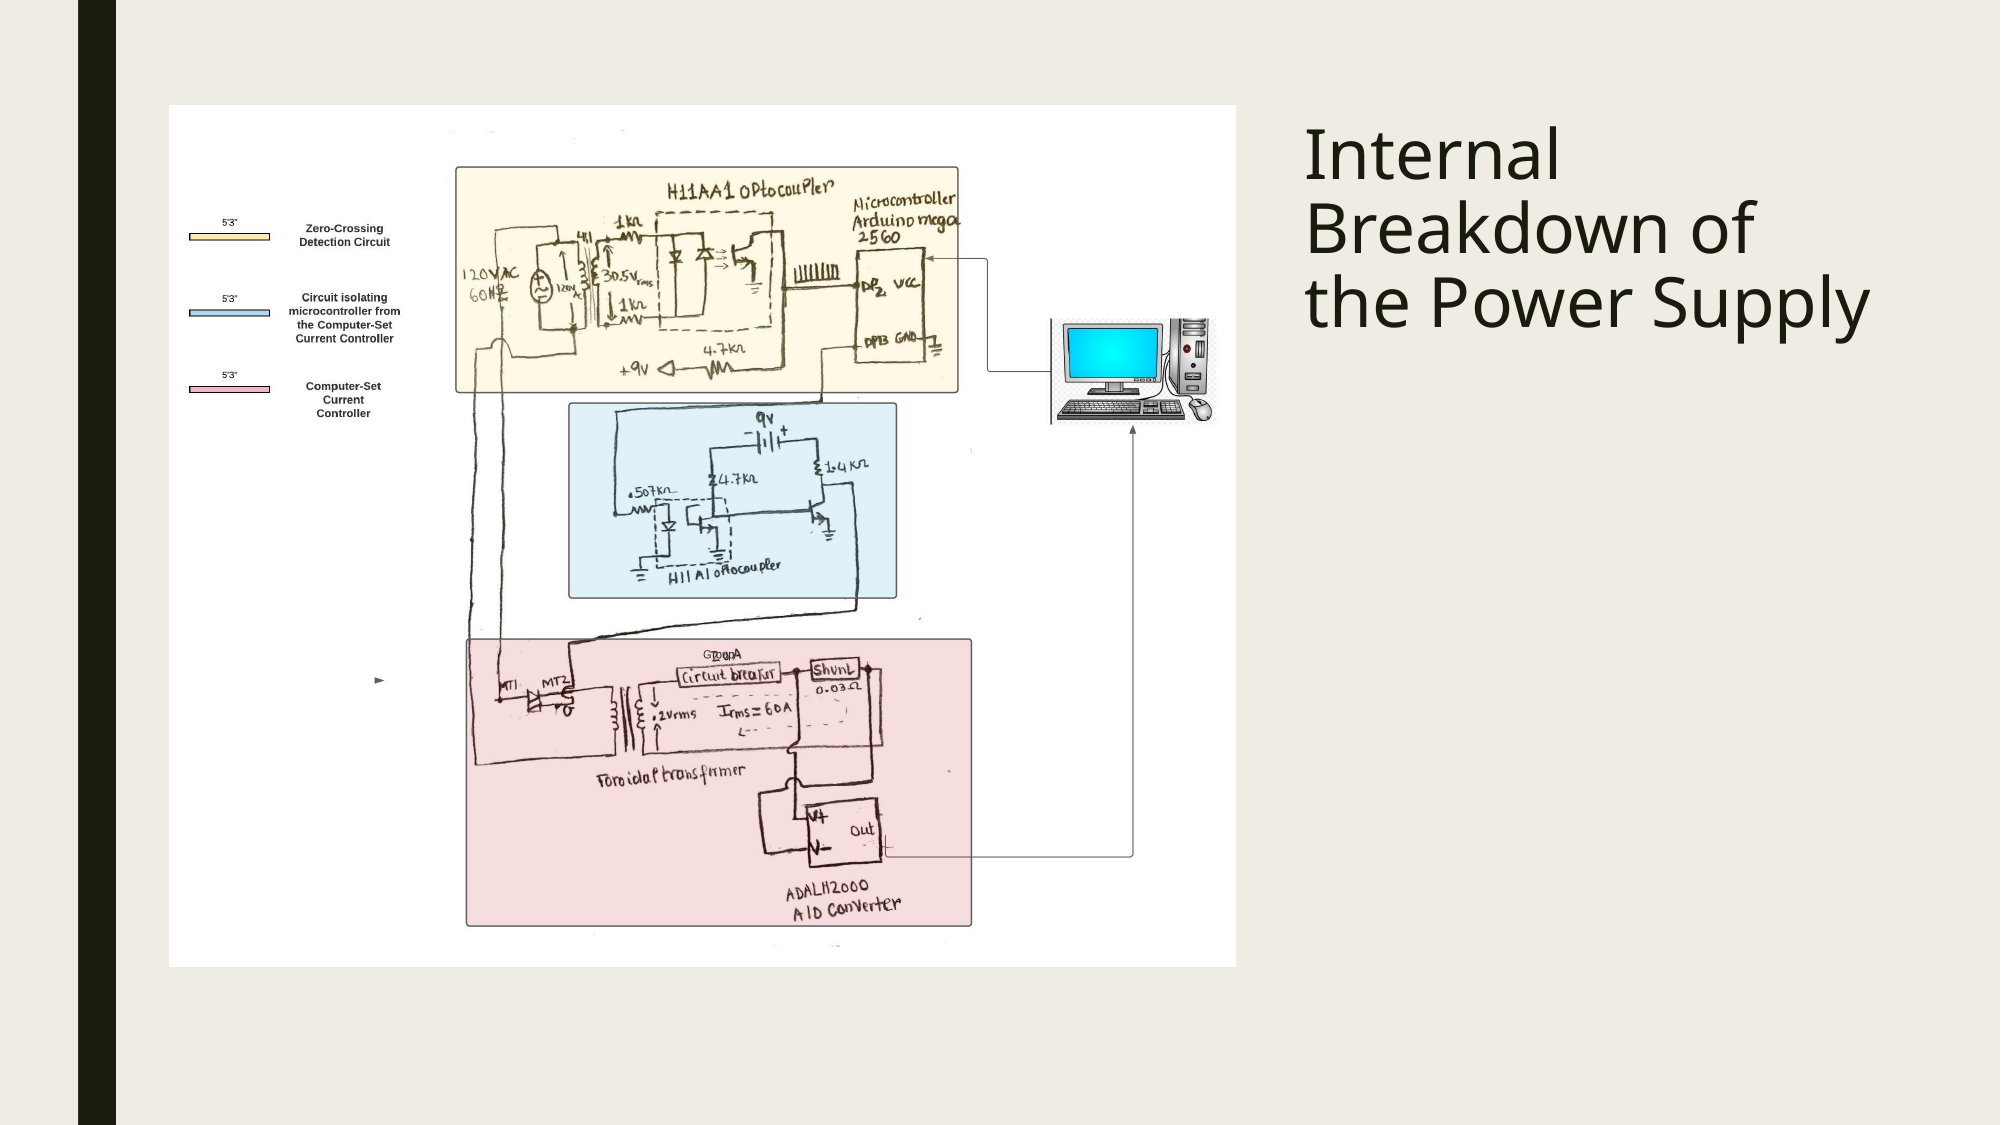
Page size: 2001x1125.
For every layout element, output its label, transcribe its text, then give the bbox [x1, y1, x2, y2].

text_box [78, 0, 116, 1125]
title Internal Breakdown of the Power Supply [1289, 112, 1890, 357]
picture [169, 105, 1236, 967]
